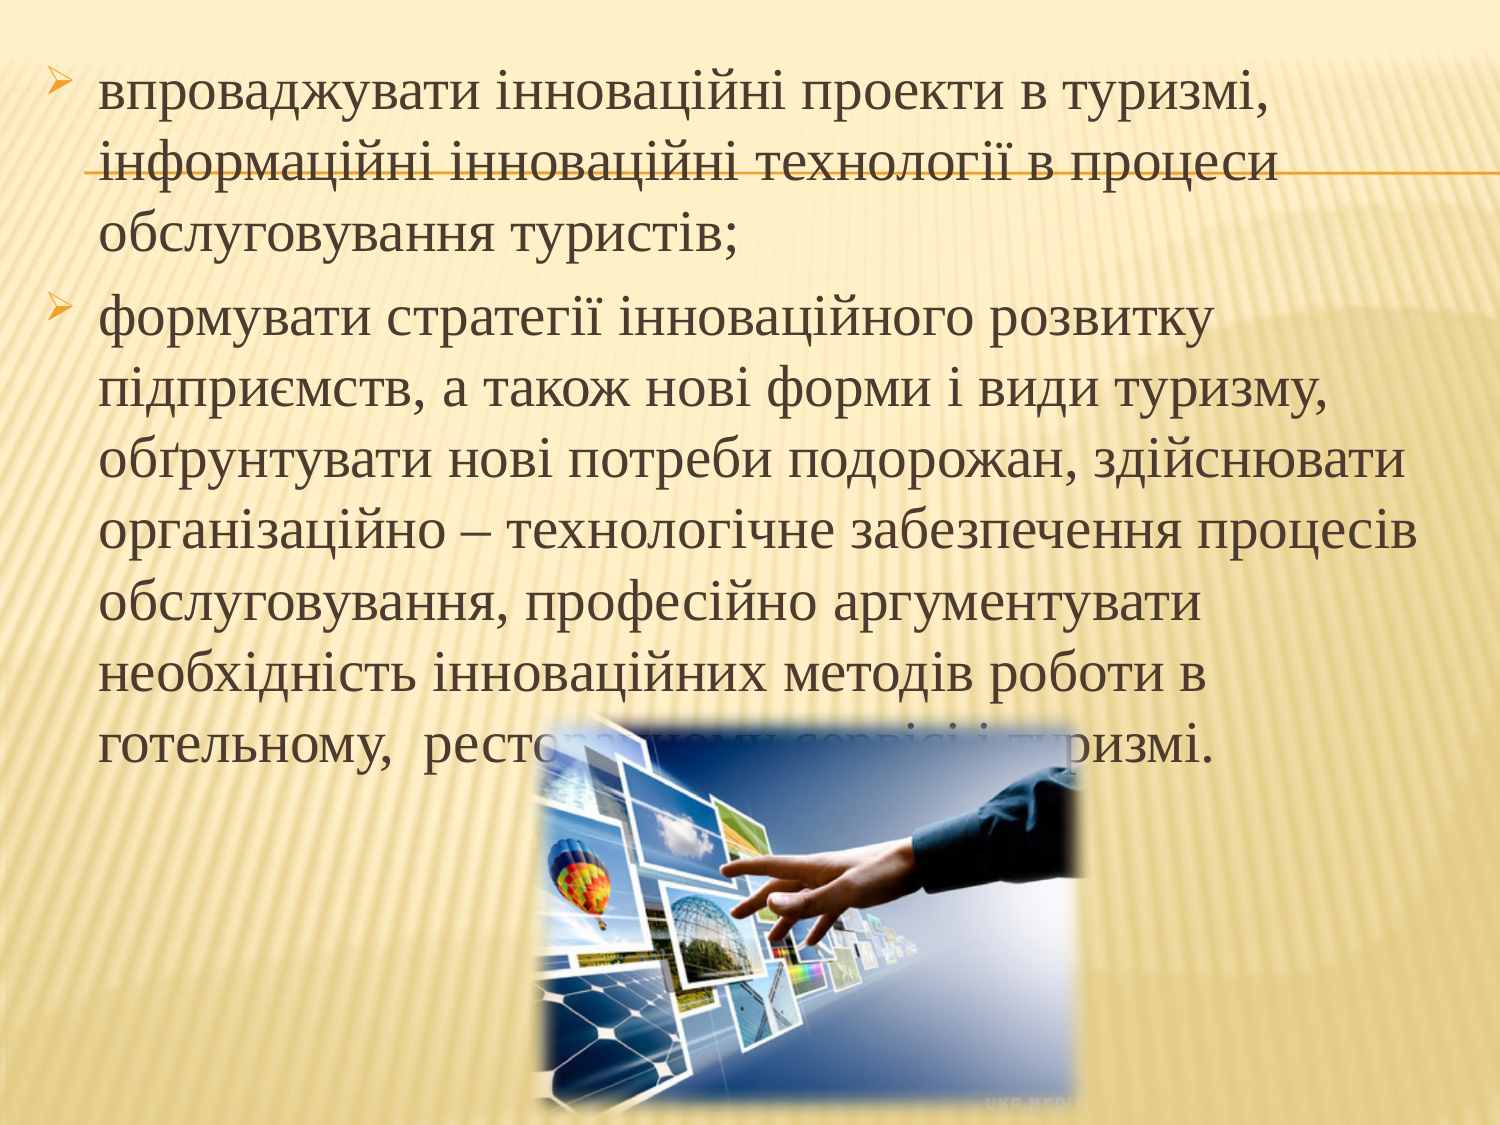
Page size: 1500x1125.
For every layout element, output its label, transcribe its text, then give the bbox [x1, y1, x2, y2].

picture [526, 707, 1095, 1121]
list впроваджувати інноваційні проекти в туризмі, інформаційні інноваційні технології в процеси обслуговування туристів; формувати стратегії інноваційного розвитку підприємств, а також нові форми і види туризму, обґрунтувати нові потреби подорожан, здійснювати організаційно – технологічне забезпечення процесів обслуговування, професійно аргументувати необхідність інноваційних методів роботи в готельному, ресторанному сервісі і туризмі. [29, 42, 1455, 786]
